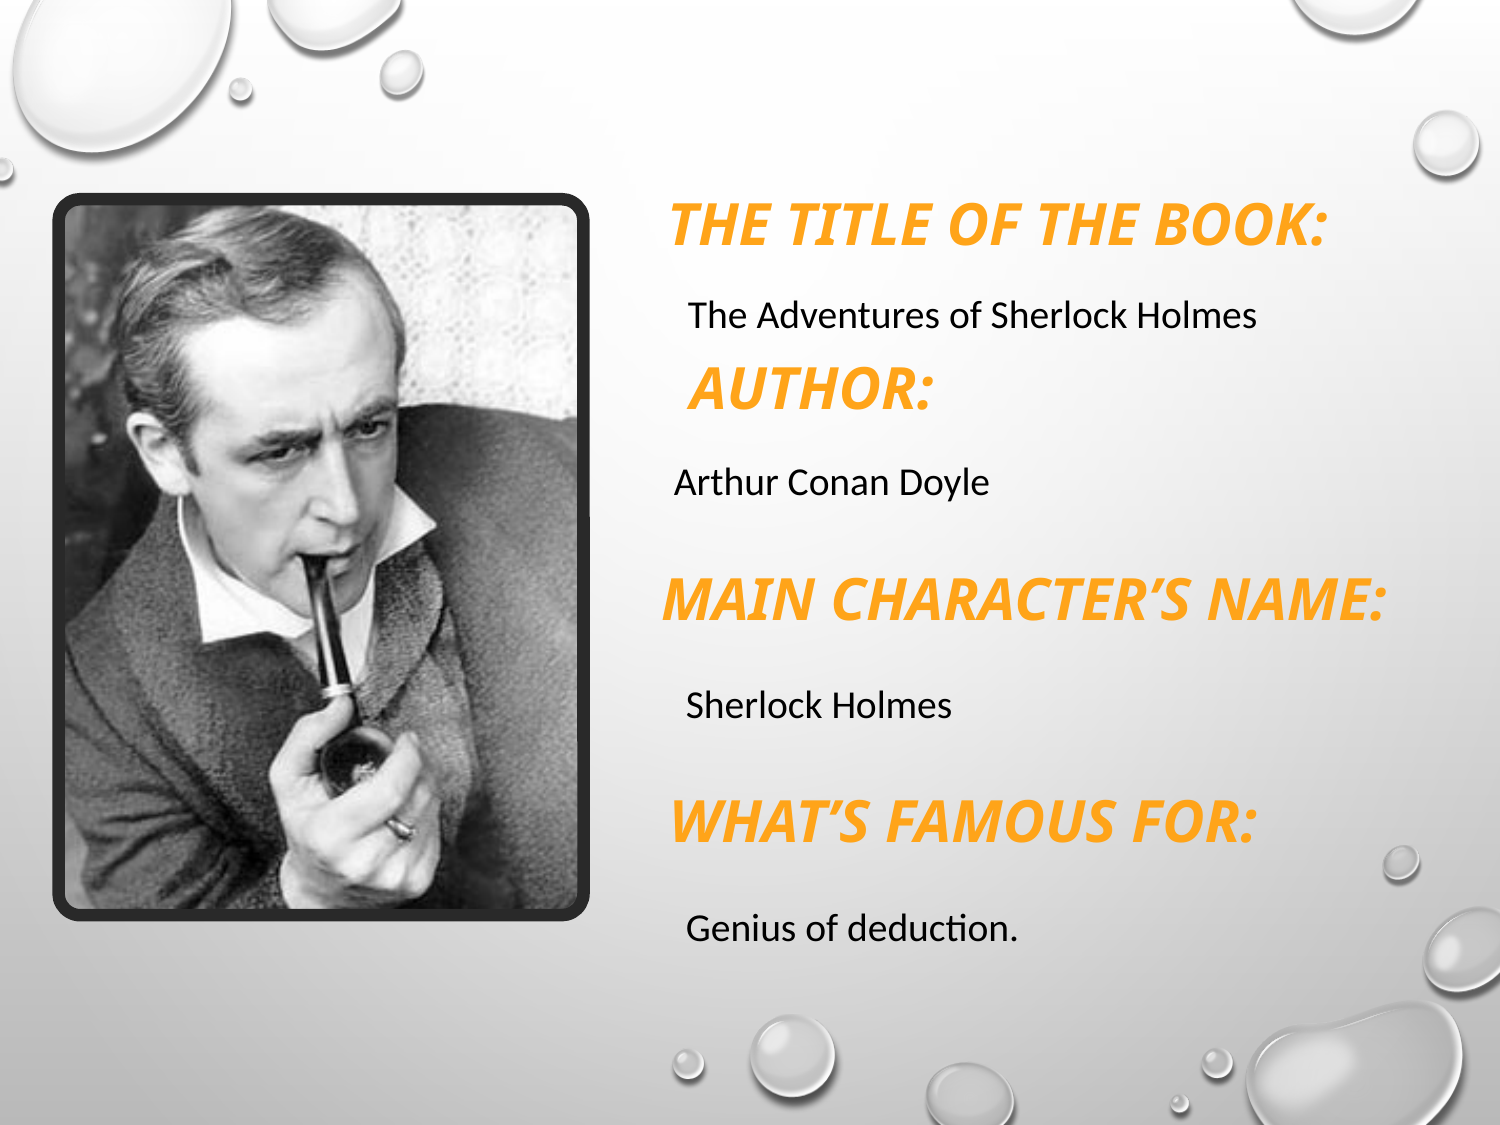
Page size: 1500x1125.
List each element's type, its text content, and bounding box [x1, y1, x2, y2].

text_box Author: [675, 343, 948, 429]
text_box Genius of deduction. [671, 894, 1457, 957]
text_box The Adventures of Sherlock Holmes [590, 281, 1465, 344]
text_box The title of the book: [652, 179, 1342, 265]
text_box What’s famous for: [654, 777, 1272, 862]
text_box Main character’s name: [646, 554, 1402, 640]
text_box Arthur Conan Doyle [659, 448, 1304, 512]
text_box Sherlock Holmes [671, 671, 1386, 734]
picture [0, 0, 1500, 1125]
